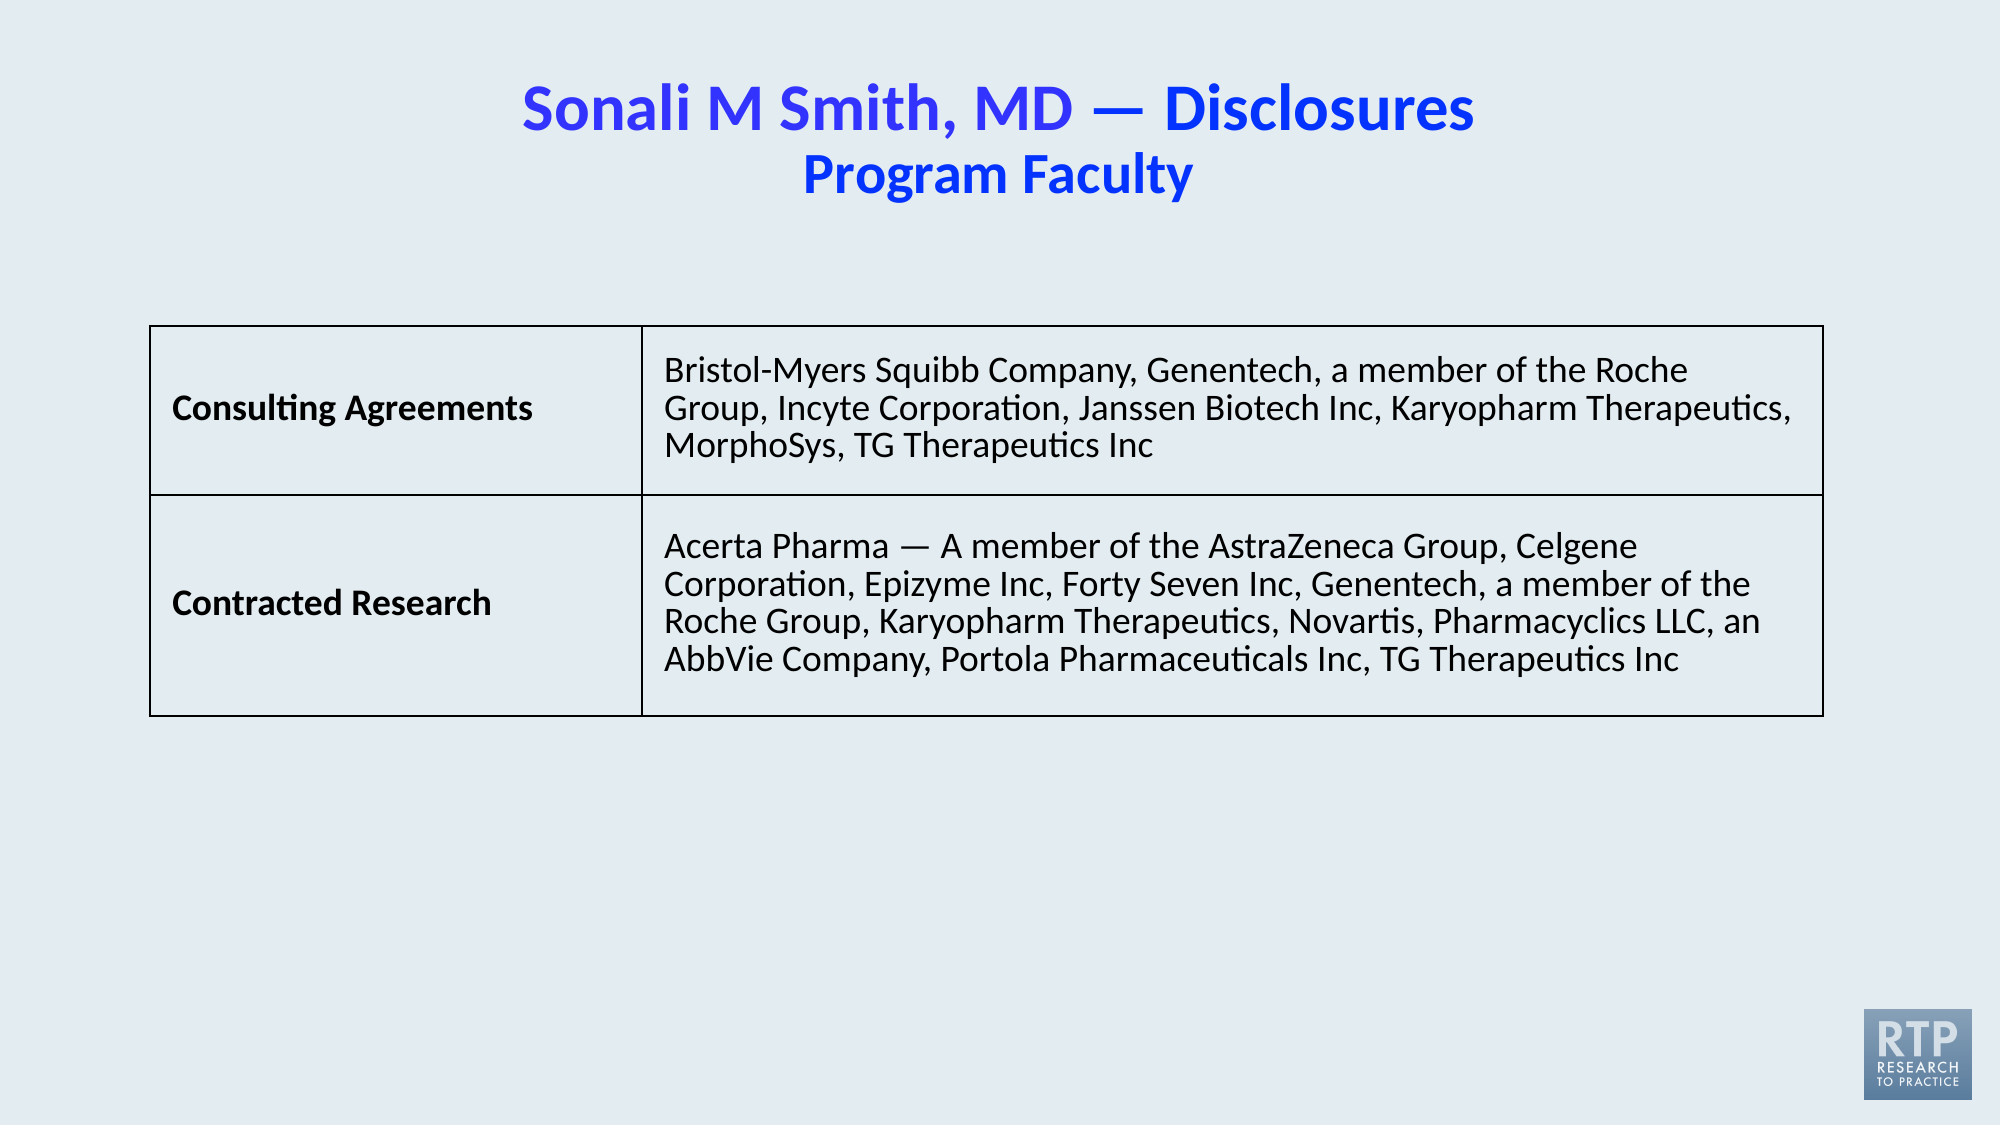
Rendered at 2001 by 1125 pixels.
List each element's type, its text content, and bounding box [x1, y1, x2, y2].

table_header Consulting Agreements [151, 327, 641, 494]
table_header Bristol-Myers Squibb Company, Genentech, a member of the Roche Group, Incyte Corporation, Janssen Biotech Inc, Karyopharm Therapeutics, MorphoSys, TG Therapeutics Inc [643, 327, 1822, 494]
title Sonali M Smith, MD — Disclosures Program Faculty [149, 13, 1850, 268]
table_cell Contracted Research [151, 496, 641, 715]
table_cell Acerta Pharma — A member of the AstraZeneca Group, Celgene Corporation, Epizyme Inc, Forty Seven Inc, Genentech, a member of the Roche Group, Karyopharm Therapeutics, Novartis, Pharmacyclics LLC, an AbbVie Company, Portola Pharmaceuticals Inc, TG Therapeutics Inc [643, 496, 1822, 715]
